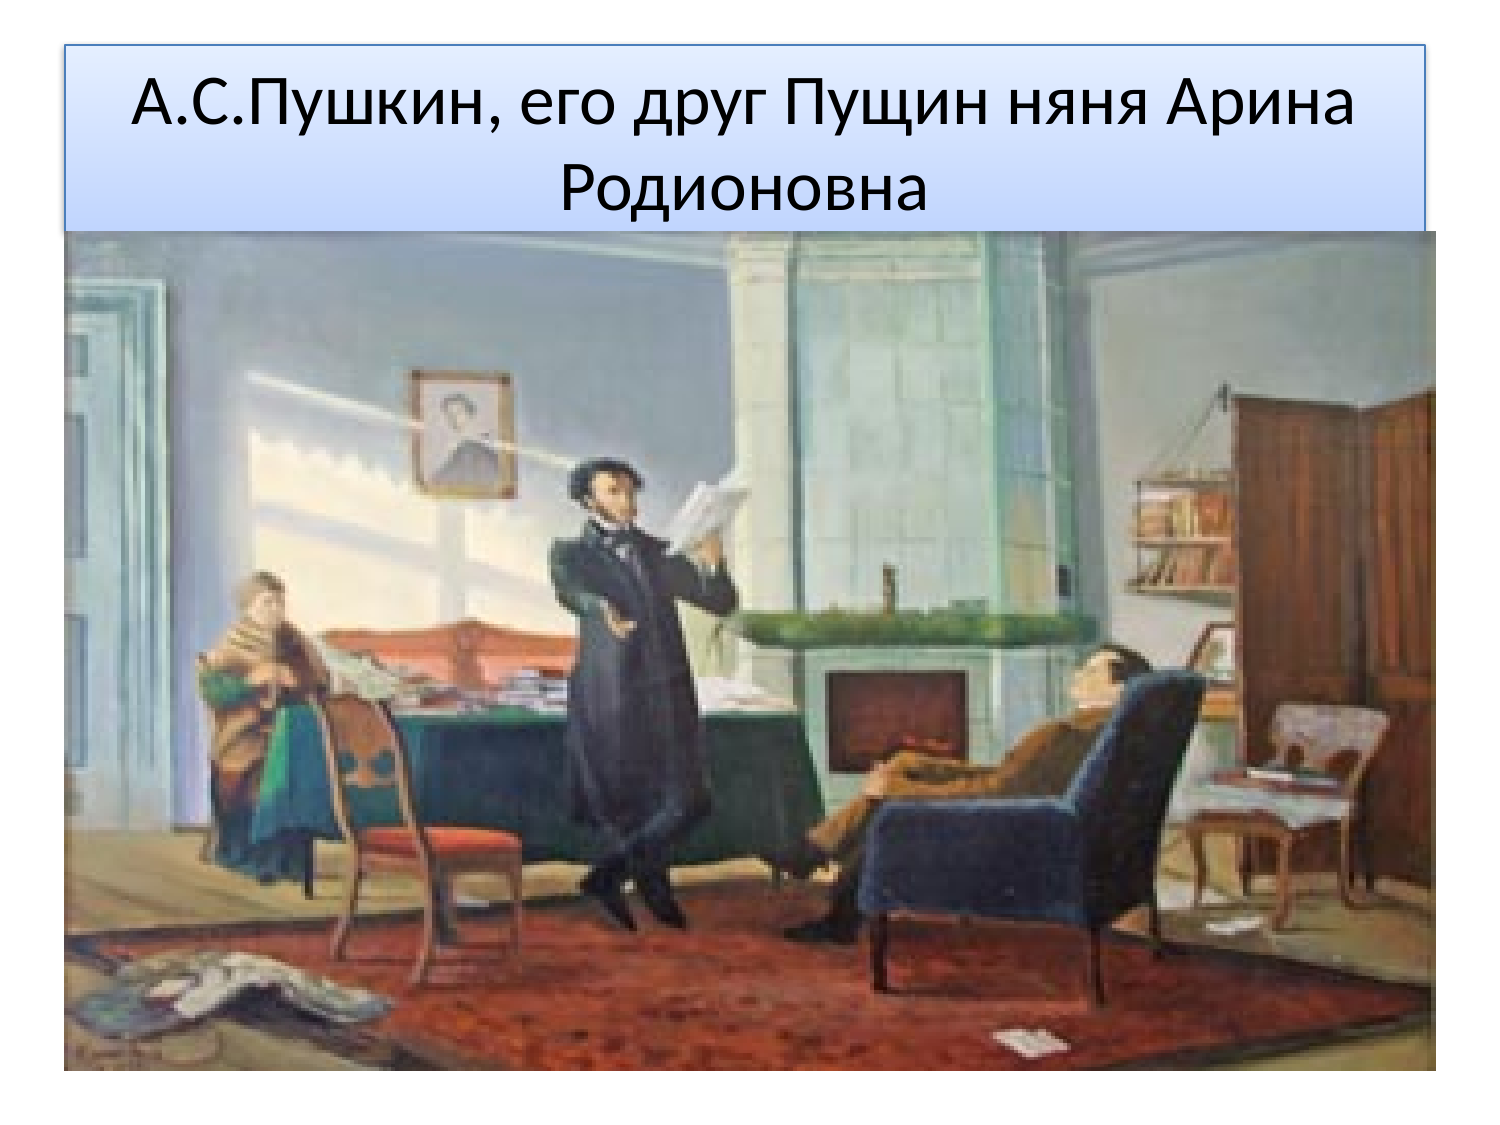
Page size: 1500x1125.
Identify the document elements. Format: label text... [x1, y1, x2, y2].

title А.С.Пушкин, его друг Пущин няня Арина Родионовна [64, 44, 1426, 231]
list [64, 231, 1436, 1071]
